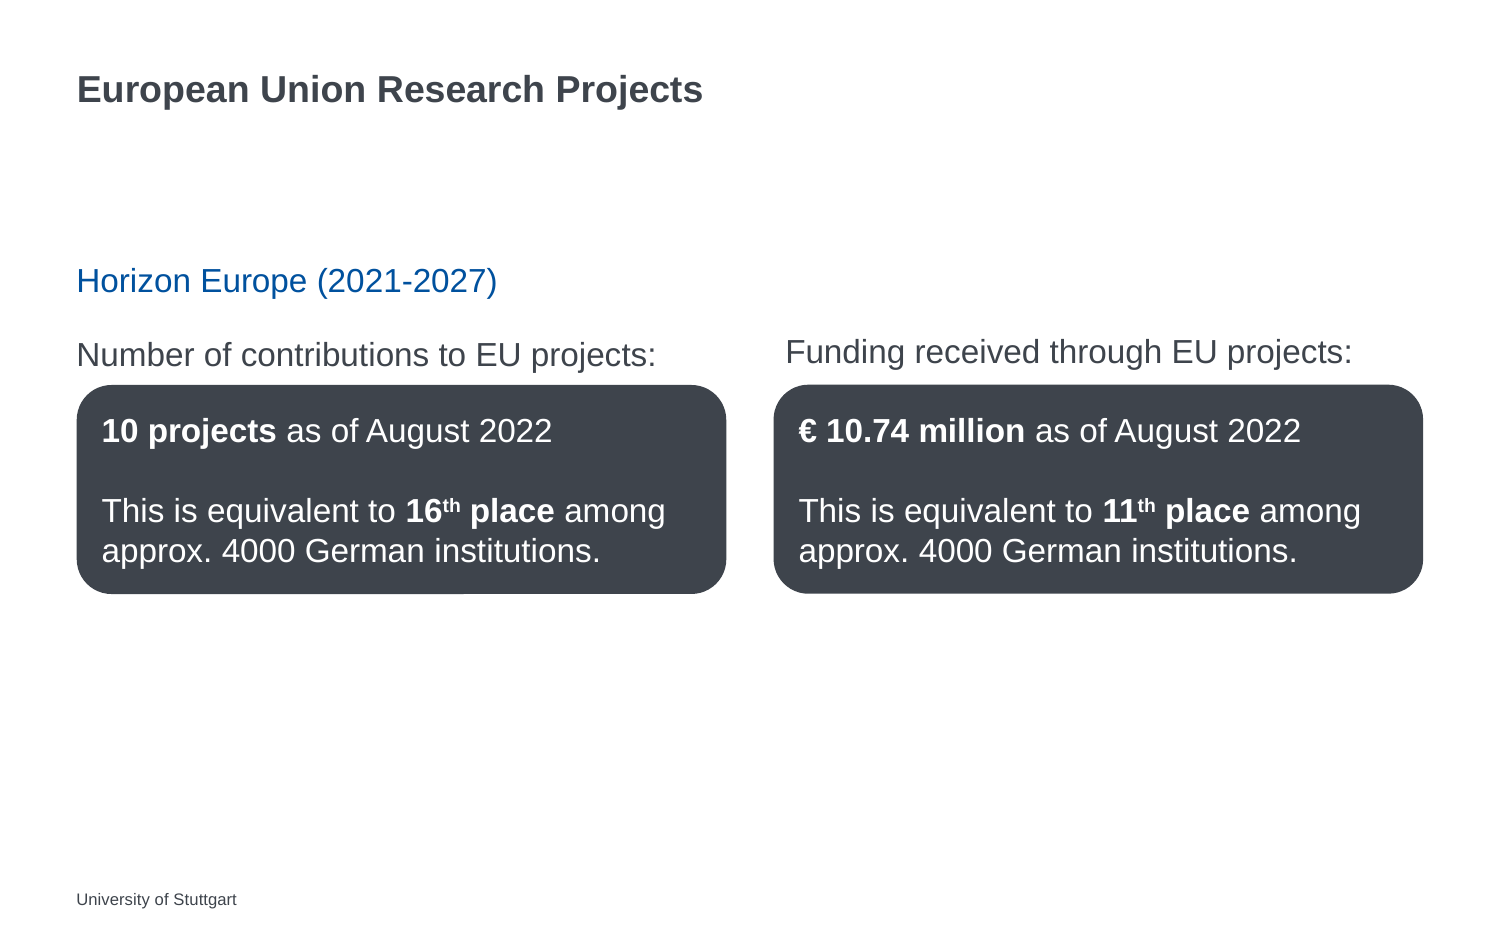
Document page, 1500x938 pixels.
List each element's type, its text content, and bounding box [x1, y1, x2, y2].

footer University of Stuttgart [76, 888, 1072, 910]
text_box € 10.74 million as of August 2022 This is equivalent to 11th place among approx. 4000 German institutions. [773, 384, 1424, 594]
text_box Horizon Europe (2021-2027) [76, 259, 727, 299]
text_box Funding received through EU projects: [785, 322, 1435, 362]
text_box 10 projects as of August 2022 This is equivalent to 16th place among approx. 4000 German institutions. [76, 384, 727, 595]
title European Union Research Projects [76, 64, 1424, 111]
text_box Number of contributions to EU projects: [76, 324, 727, 364]
